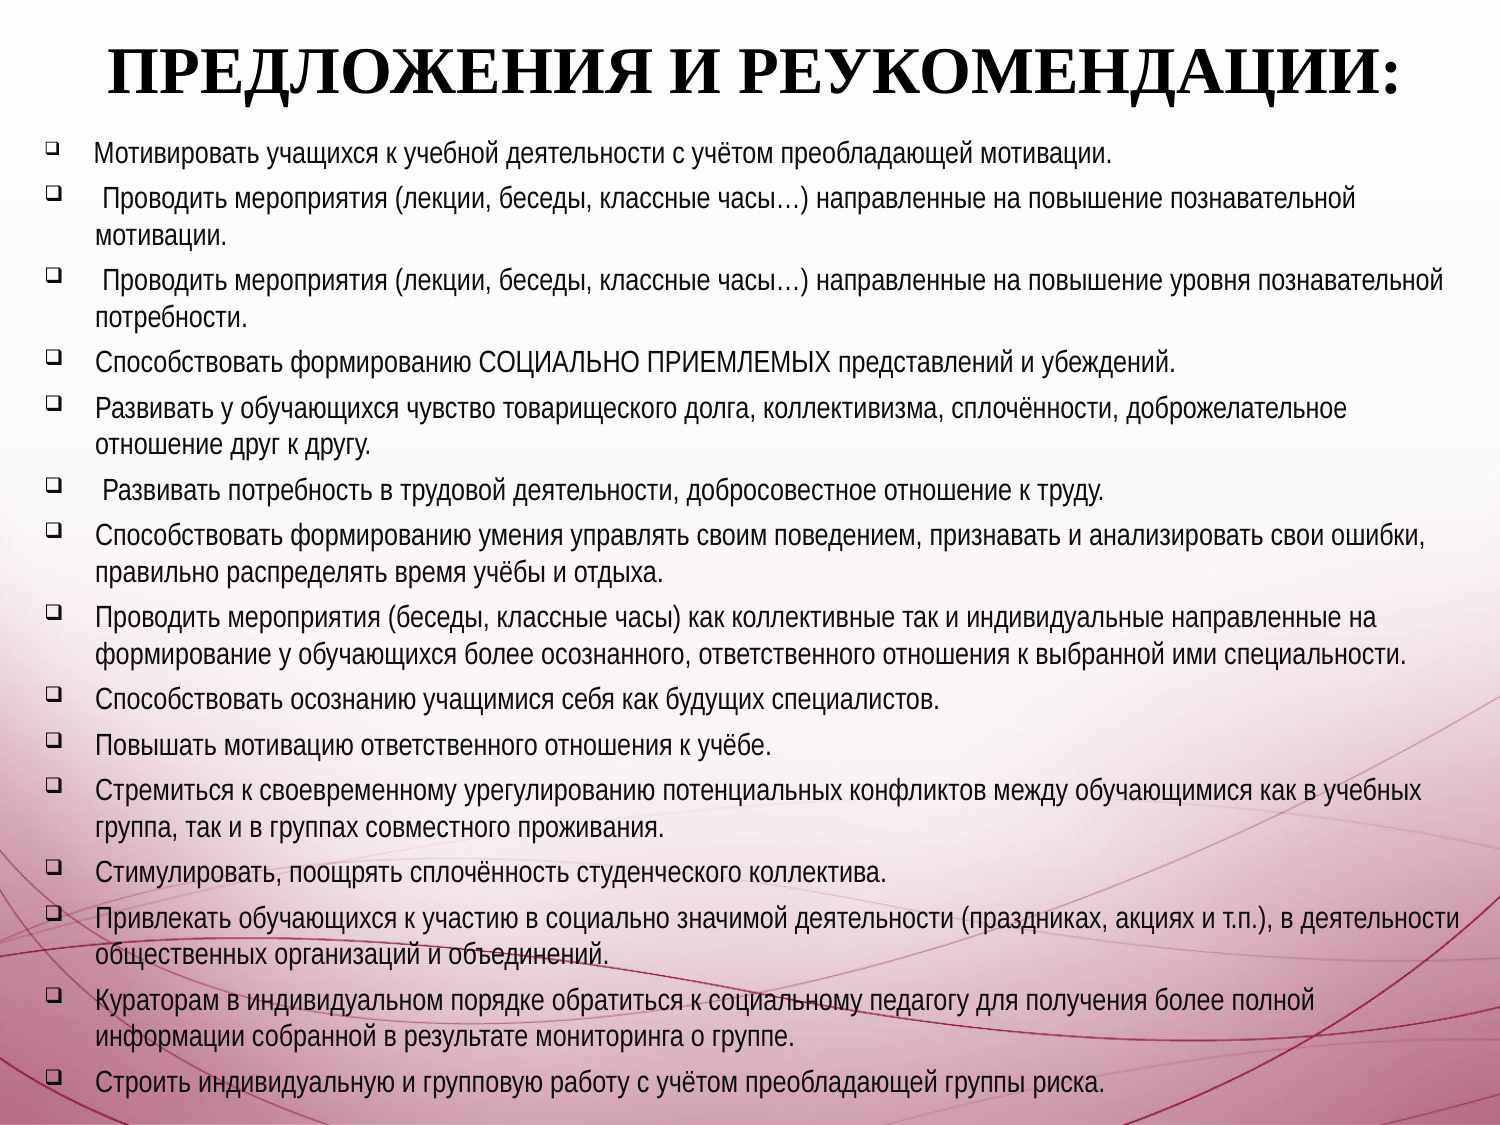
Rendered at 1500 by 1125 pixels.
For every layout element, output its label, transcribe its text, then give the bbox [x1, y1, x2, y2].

title Предложения И РЕУКОМЕНДАЦИИ: [29, 19, 1483, 113]
list Мотивировать учащихся к учебной деятельности с учётом преобладающей мотивации. Проводить мероприятия (лекции, беседы, классные часы…) направленные на повышение познавательной мотивации. Проводить мероприятия (лекции, беседы, классные часы…) направленные на повышение уровня познавательной потребности. Способствовать формированию СОЦИАЛЬНО ПРИЕМЛЕМЫХ представлений и убеждений. Развивать у обучающихся чувство товарищеского долга, коллективизма, сплочённости, доброжелательное отношение друг к другу. Развивать потребность в трудовой деятельности, добросовестное отношение к труду. Способствовать формированию умения управлять своим поведением, признавать и анализировать свои ошибки, правильно распределять время учёбы и отдыха. Проводить мероприятия (беседы, классные часы) как коллективные так и индивидуальные направленные на формирование у обучающихся более осознанного, ответственного отношения к выбранной ими специальности. Способствовать осознанию учащимися себя как будущих специалистов. Повышать мотивацию ответственного отношения к учёбе. Стремиться к своевременному урегулированию потенциальных конфликтов между обучающимися как в учебных группа, так и в группах совместного проживания. Стимулировать, поощрять сплочённость студенческого коллектива. Привлекать обучающихся к участию в социально значимой деятельности (праздниках, акциях и т.п.), в деятельности общественных организаций и объединений. Кураторам в индивидуальном порядке обратиться к социальному педагогу для получения более полной информации собранной в результате мониторинга о группе. Строить индивидуальную и групповую работу с учётом преобладающей группы риска. [29, 113, 1483, 1106]
